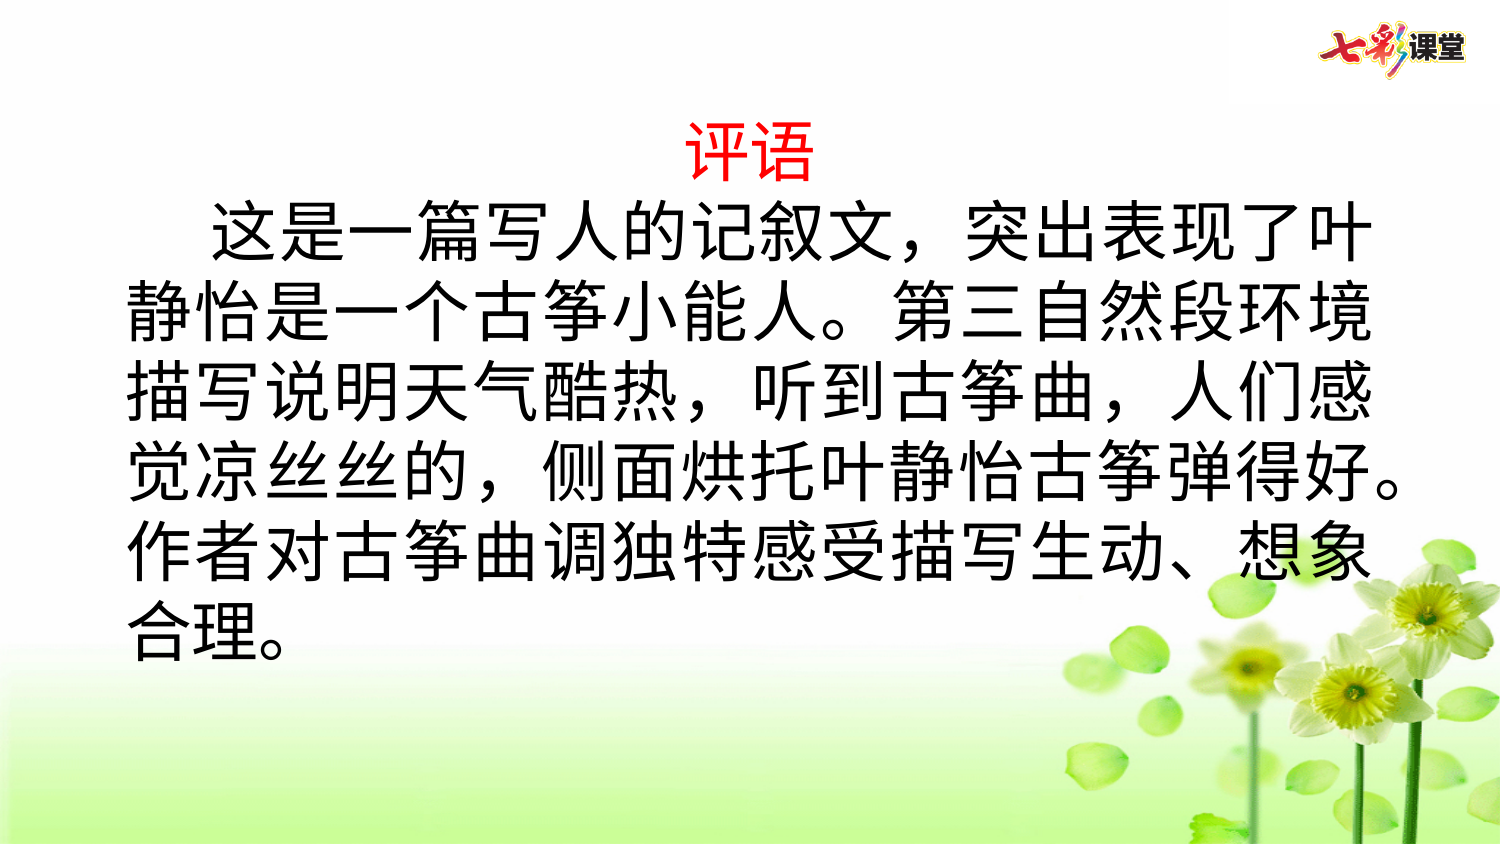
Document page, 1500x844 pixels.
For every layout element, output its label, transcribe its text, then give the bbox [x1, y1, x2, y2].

picture [0, 0, 1500, 844]
text_box 评语 这是一篇写人的记叙文，突出表现了叶静怡是一个古筝小能人。第三自然段环境描写说明天气酷热，听到古筝曲，人们感觉凉丝丝的，侧面烘托叶静怡古筝弹得好。作者对古筝曲调独特感受描写生动、想象合理。 [110, 102, 1390, 678]
